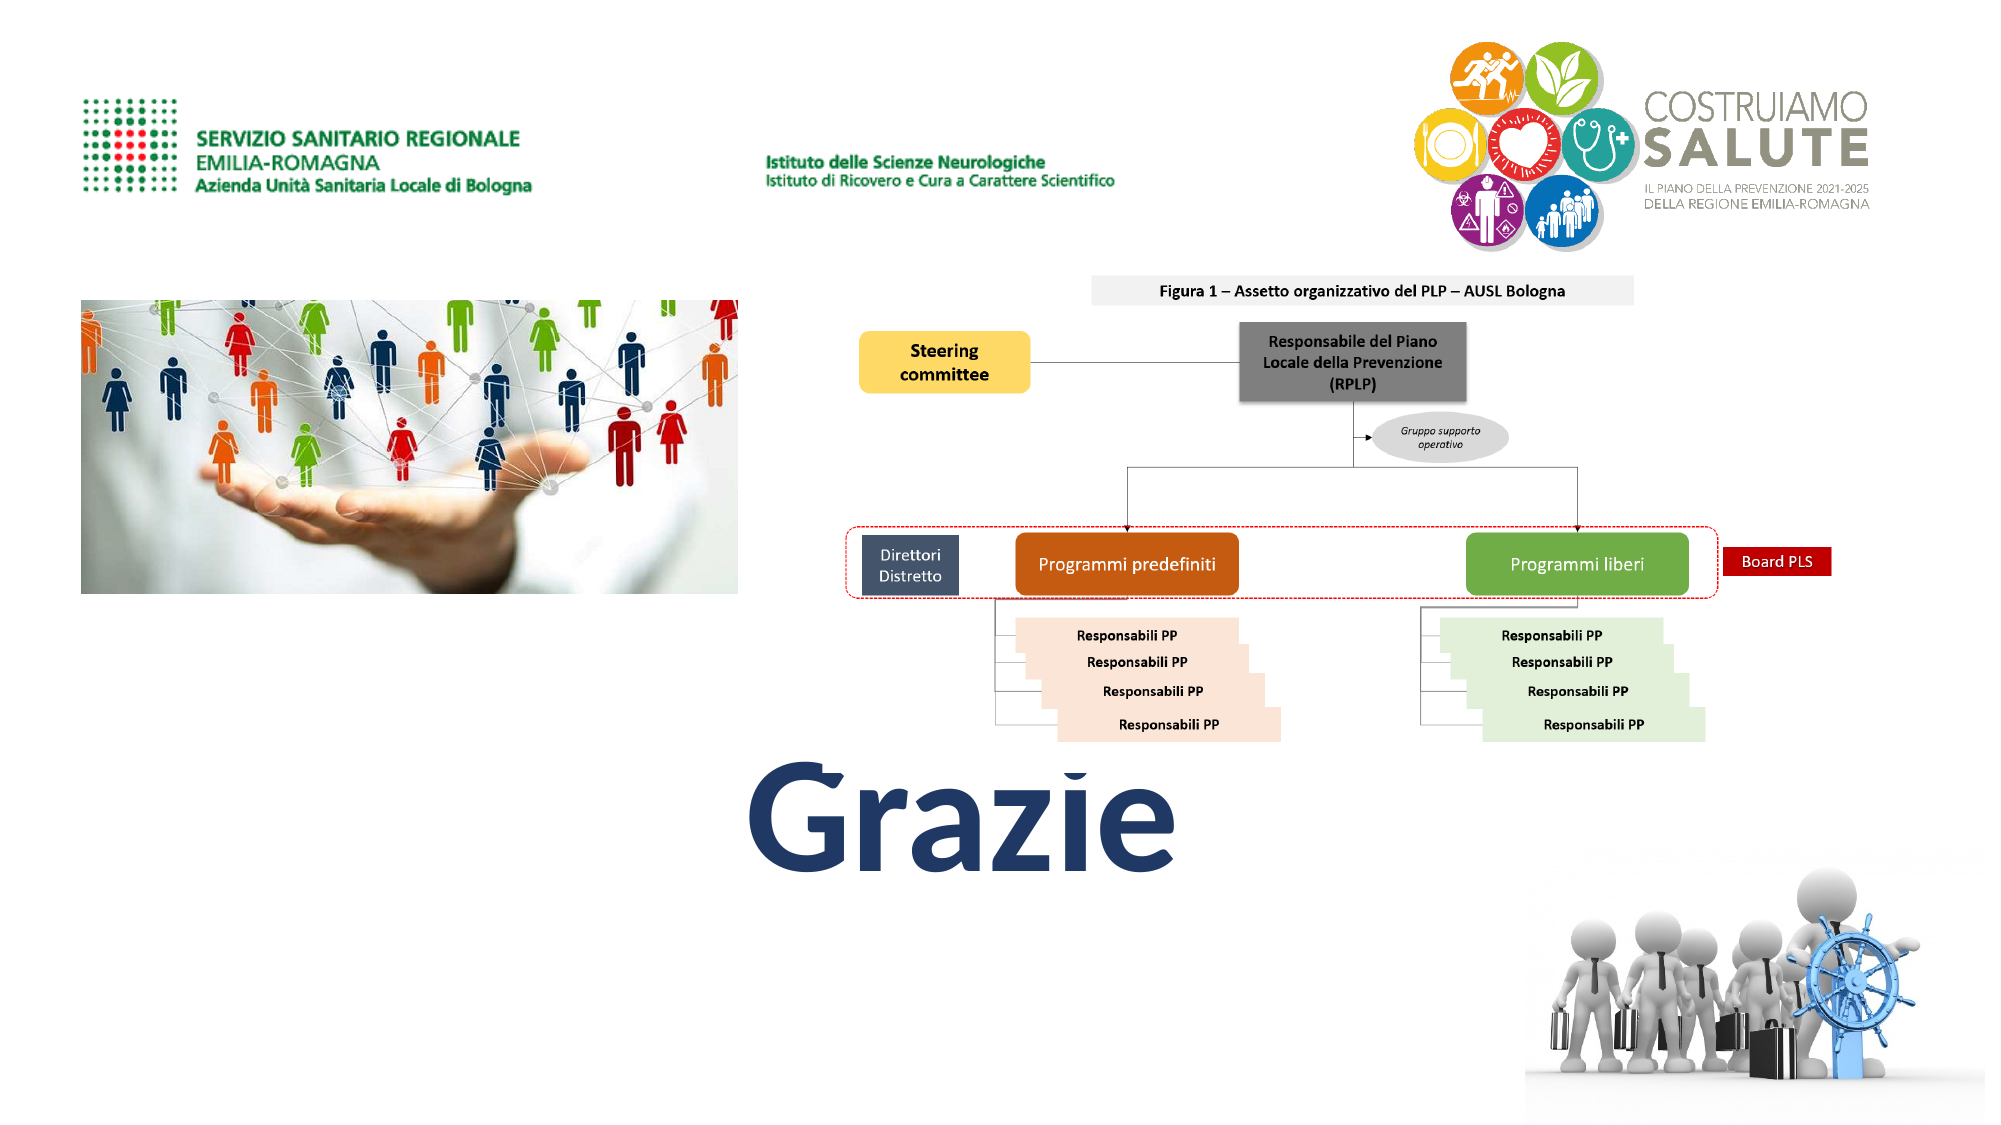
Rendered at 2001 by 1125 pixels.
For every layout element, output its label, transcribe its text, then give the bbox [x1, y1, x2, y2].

picture [1525, 845, 1985, 1125]
picture [822, 22, 1882, 773]
text_box Grazie [462, 667, 1463, 913]
picture [80, 95, 1119, 197]
picture [80, 300, 738, 594]
